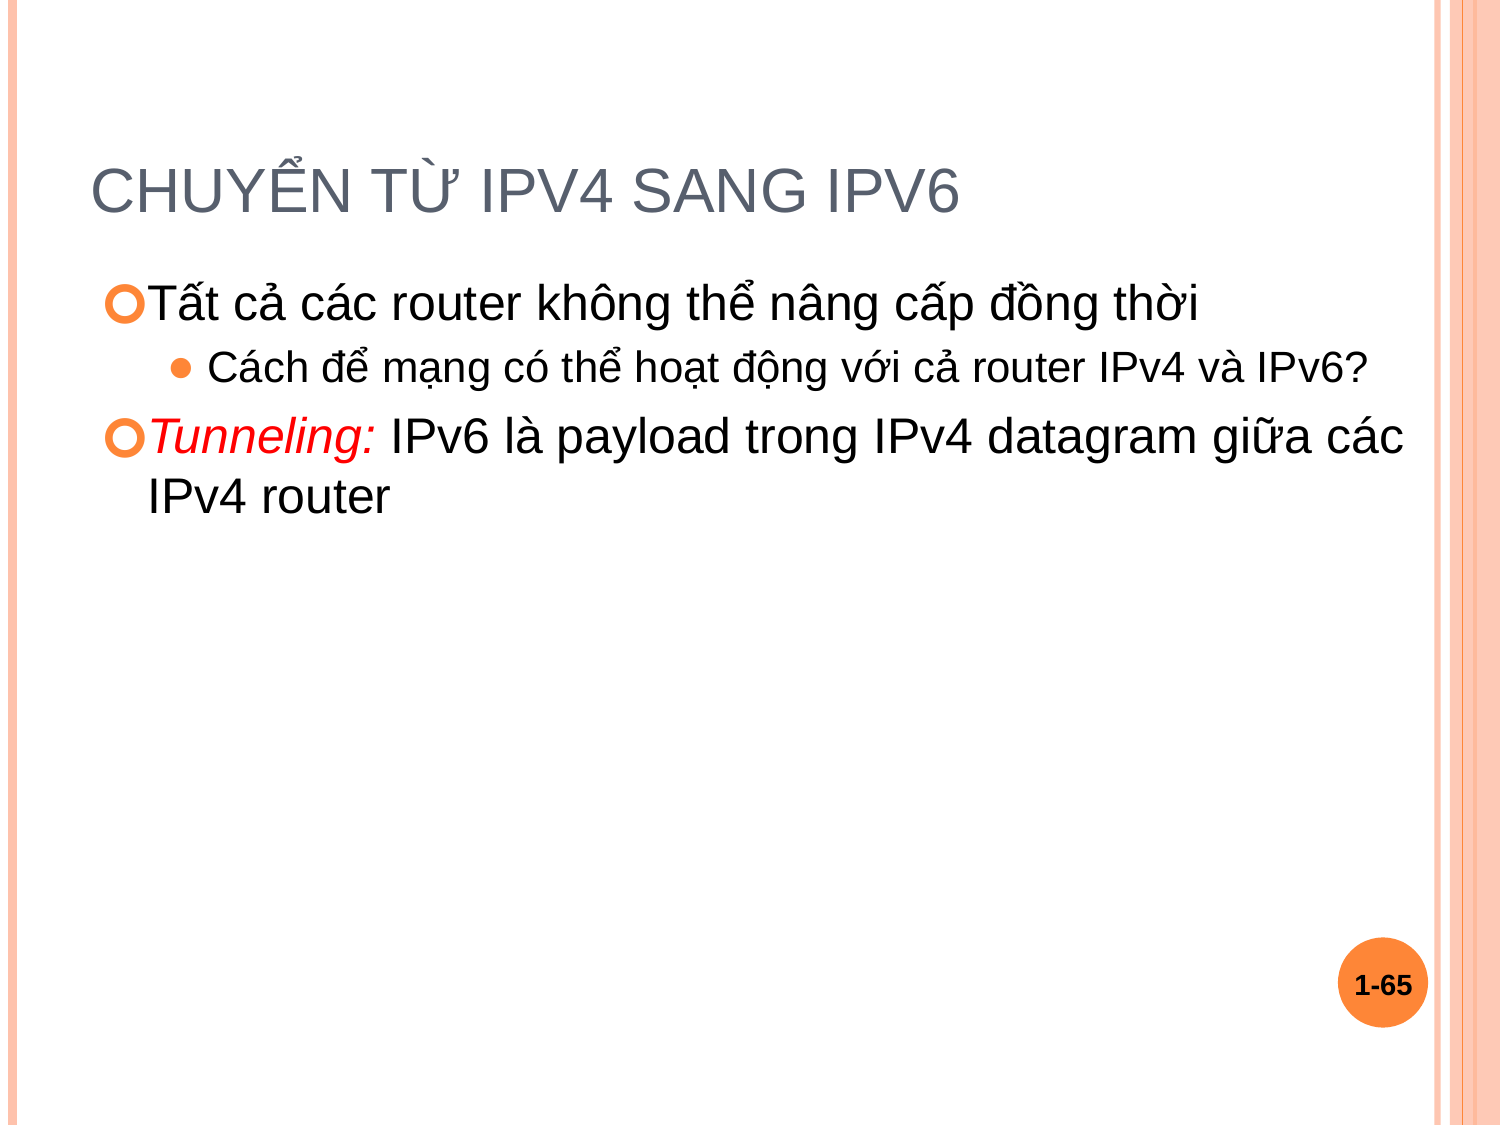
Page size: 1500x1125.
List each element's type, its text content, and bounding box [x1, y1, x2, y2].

title Chuyển từ IPv4 sang IPv6 [75, 45, 1300, 233]
slide_number 1-‹#› [1333, 940, 1434, 1026]
list Tất cả các router không thể nâng cấp đồng thời Cách để mạng có thể hoạt động với cả router IPv4 và IPv6? Tunneling: IPv6 là payload trong IPv4 datagram giữa các IPv4 router [87, 262, 1442, 958]
